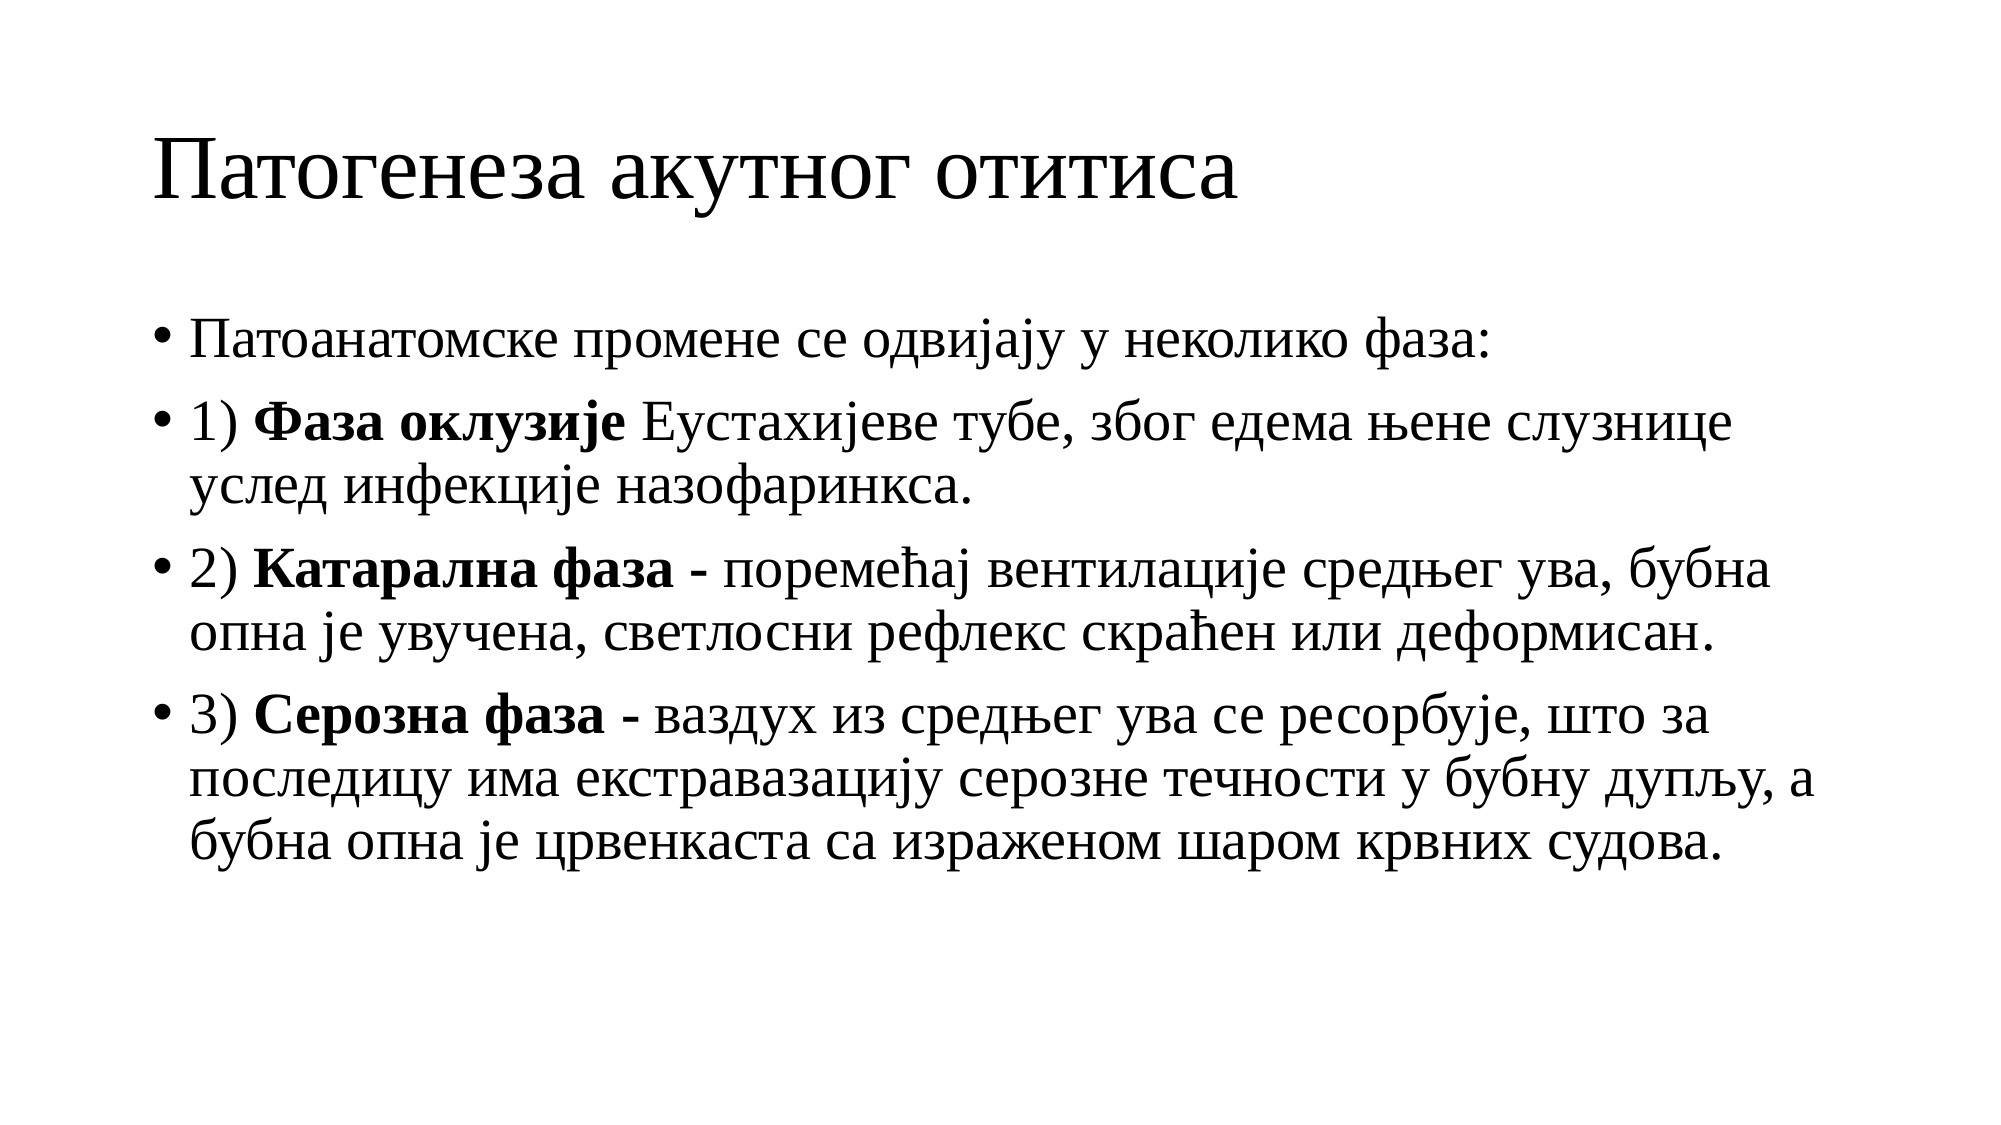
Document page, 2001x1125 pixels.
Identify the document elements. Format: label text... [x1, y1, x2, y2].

title Патогенеза акутног отитиса [137, 59, 1863, 278]
list Патоанатомске промене се одвијају у неколико фаза: 1) Фаза оклузије Еустахијеве тубе, због едема њене слузнице услед инфекције назофаринкса. 2) Катарална фаза - поремећај вентилације средњег ува, бубна опна је увучена, светлосни рефлекс скраћен или деформисан. 3) Серозна фаза - ваздух из средњег ува се ресорбује, што за последицу има екстравазацију серозне течности у бубну дупљу, а бубна опна је црвенкаста са израженом шаром крвних судова. [137, 299, 1863, 1014]
